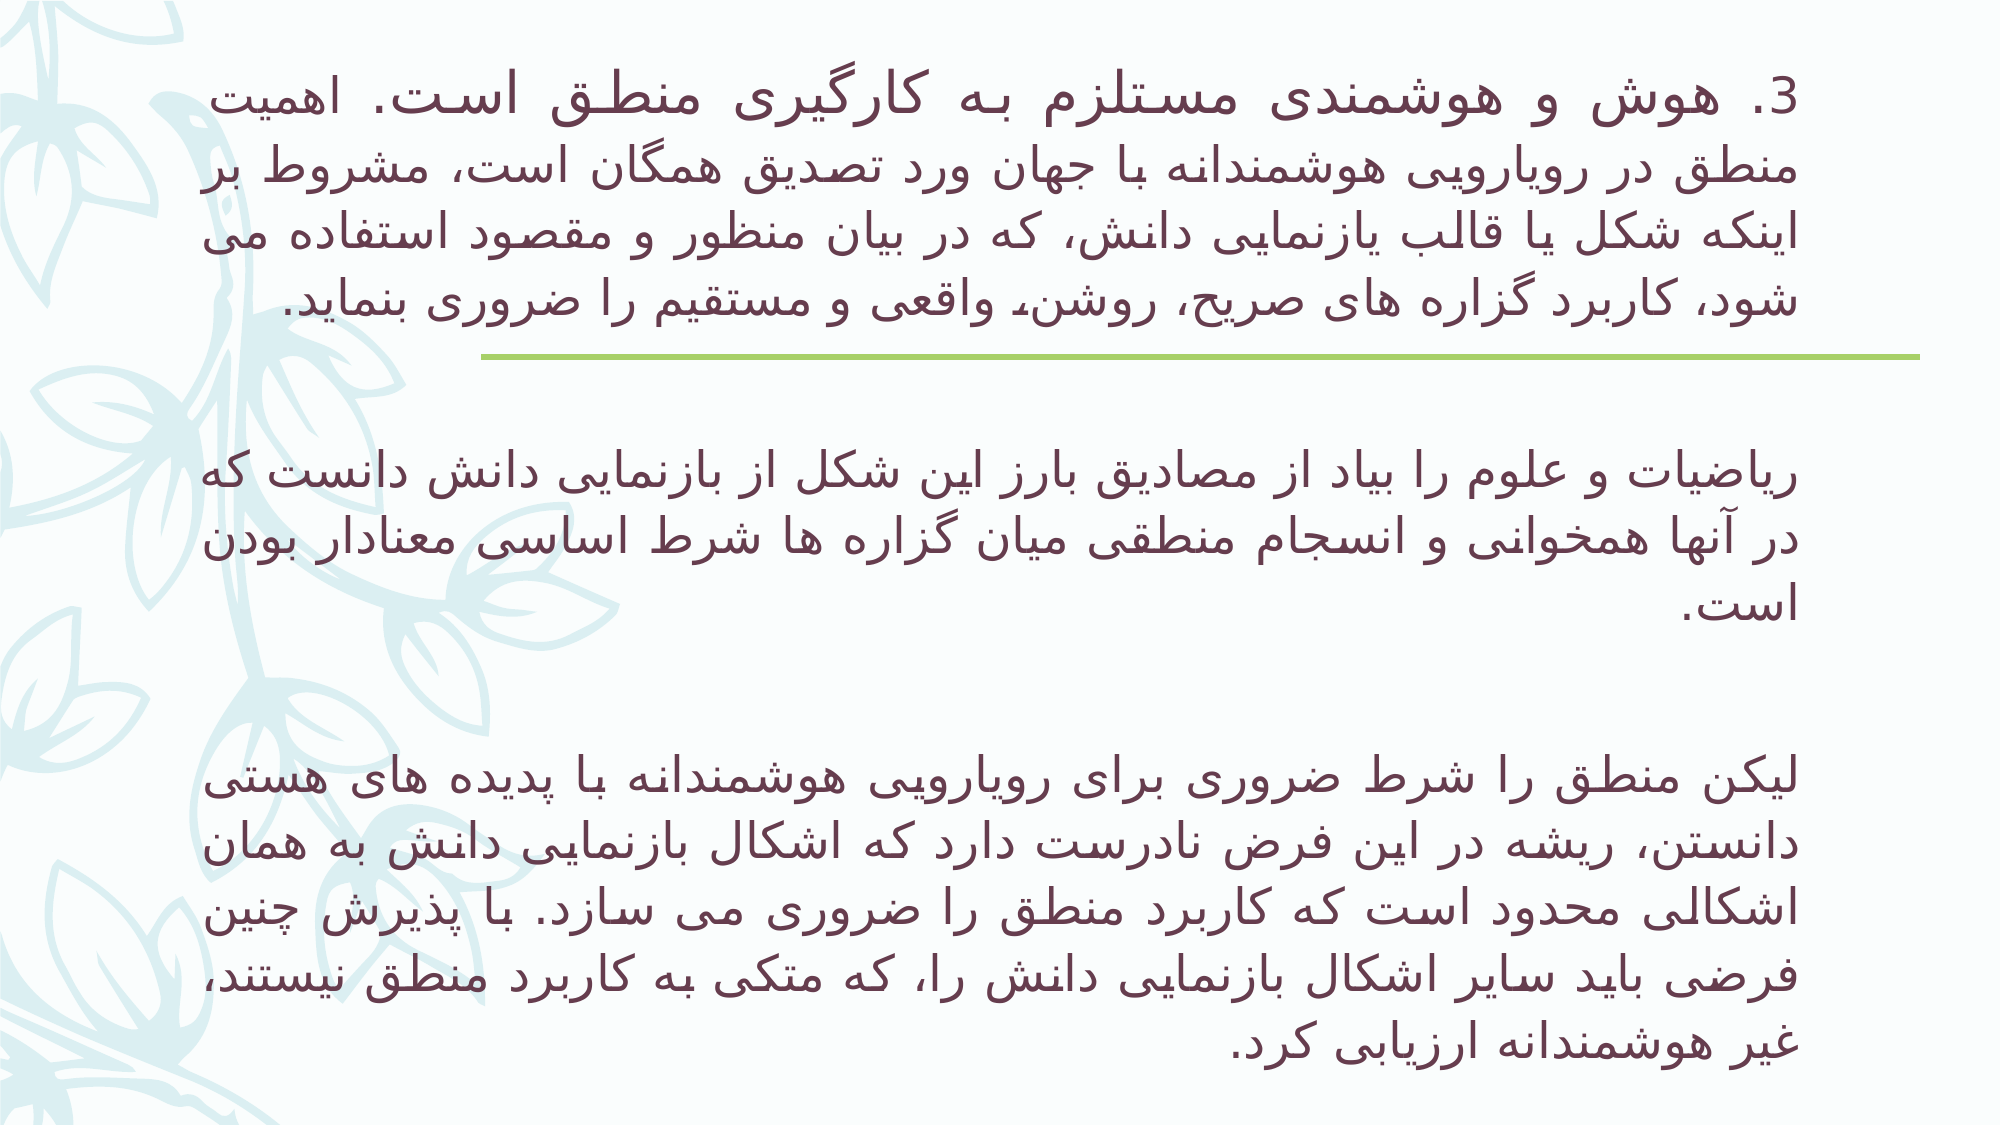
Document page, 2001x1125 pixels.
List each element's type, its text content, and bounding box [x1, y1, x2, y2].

list 3. هوش و هوشمندی مستلزم به کارگیری منطق است. اهمیت منطق در رویارویی هوشمندانه با جهان ورد تصدیق همگان است، مشروط بر اینکه شکل یا قالب یازنمایی دانش، که در بیان منظور و مقصود استفاده می شود، کاربرد گزاره های صریح، روشن، واقعی و مستقیم را ضروری بنماید. ریاضیات و علوم را بیاد از مصادیق بارز این شکل از بازنمایی دانش دانست که در آنها همخوانی و انسجام منطقی میان گزاره ها شرط اساسی معنادار بودن است. لیکن منطق را شرط ضروری برای رویارویی هوشمندانه با پدیده های هستی دانستن، ریشه در این فرض نادرست دارد که اشکال بازنمایی دانش به همان اشکالی محدود است که کاربرد منطق را ضروری می سازد. با پذیرش چنین فرضی باید سایر اشکال بازنمایی دانش را، که متکی به کاربرد منطق نیستند، غیر هوشمندانه ارزیابی کرد. [184, 40, 1816, 1085]
